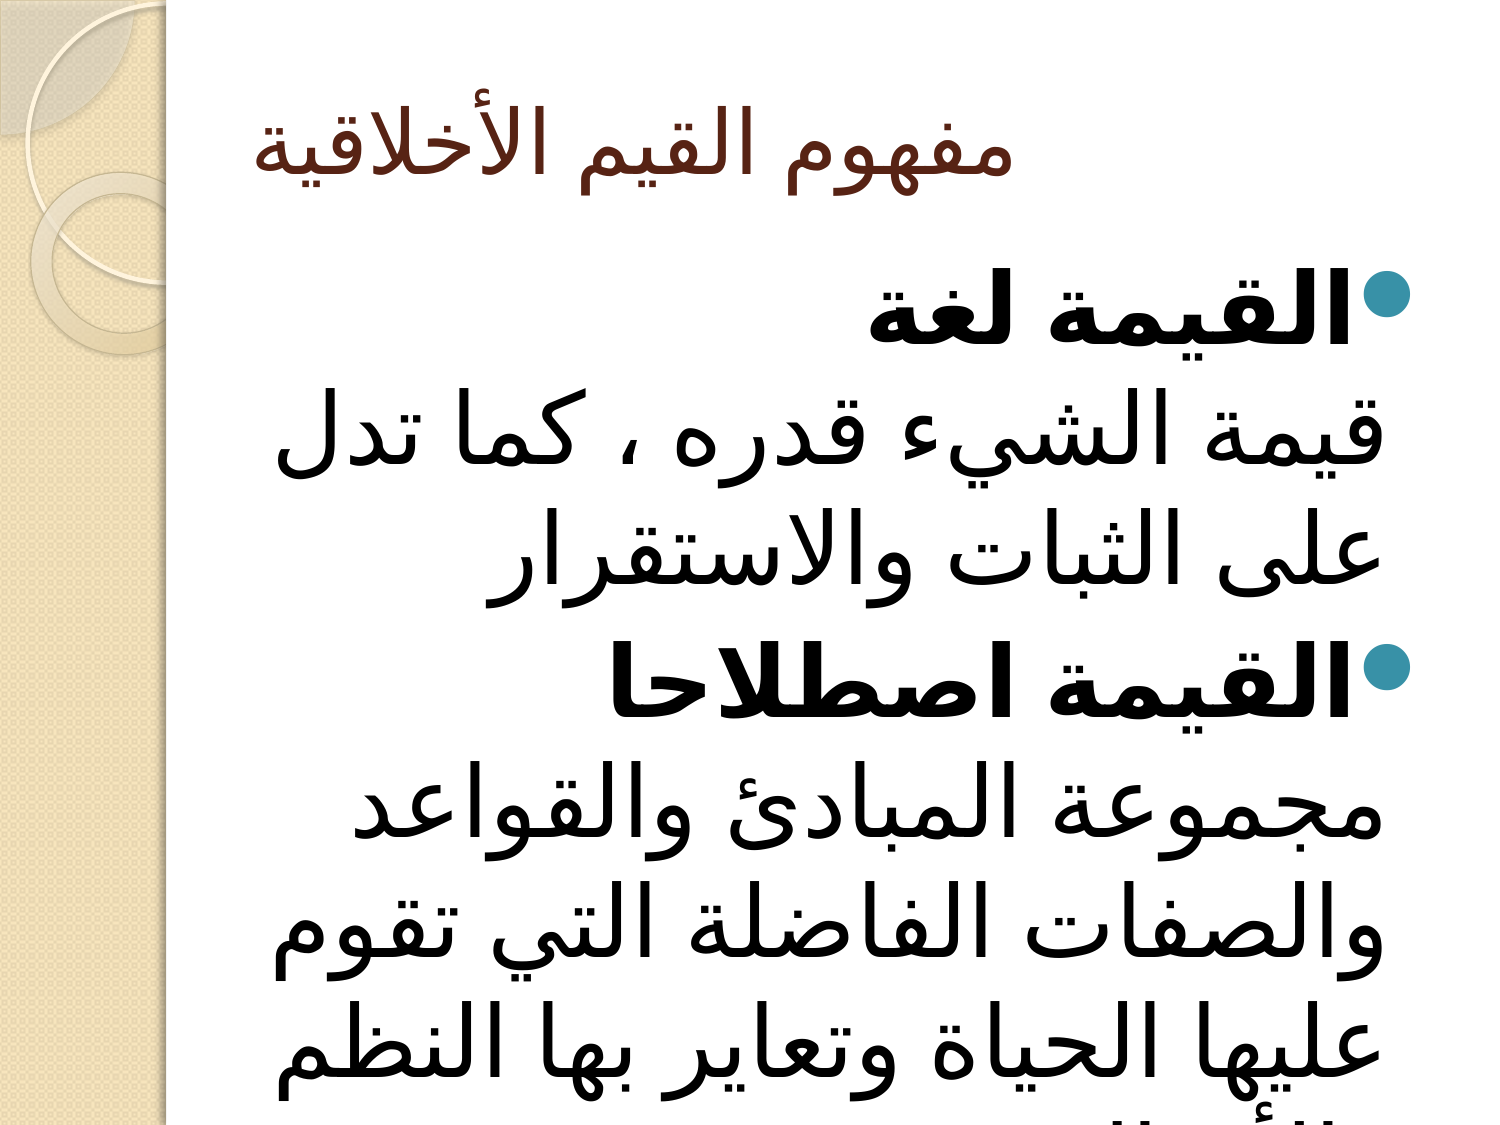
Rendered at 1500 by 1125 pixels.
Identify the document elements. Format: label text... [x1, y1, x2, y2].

title مفهوم القيم الأخلاقية [235, 45, 1466, 233]
list القيمة لغة قيمة الشيء قدره ، كما تدل على الثبات والاستقرار القيمة اصطلاحا مجموعة المبادئ والقواعد والصفات الفاضلة التي تقوم عليها الحياة وتعاير بها النظم والأفعال [235, 237, 1466, 1025]
